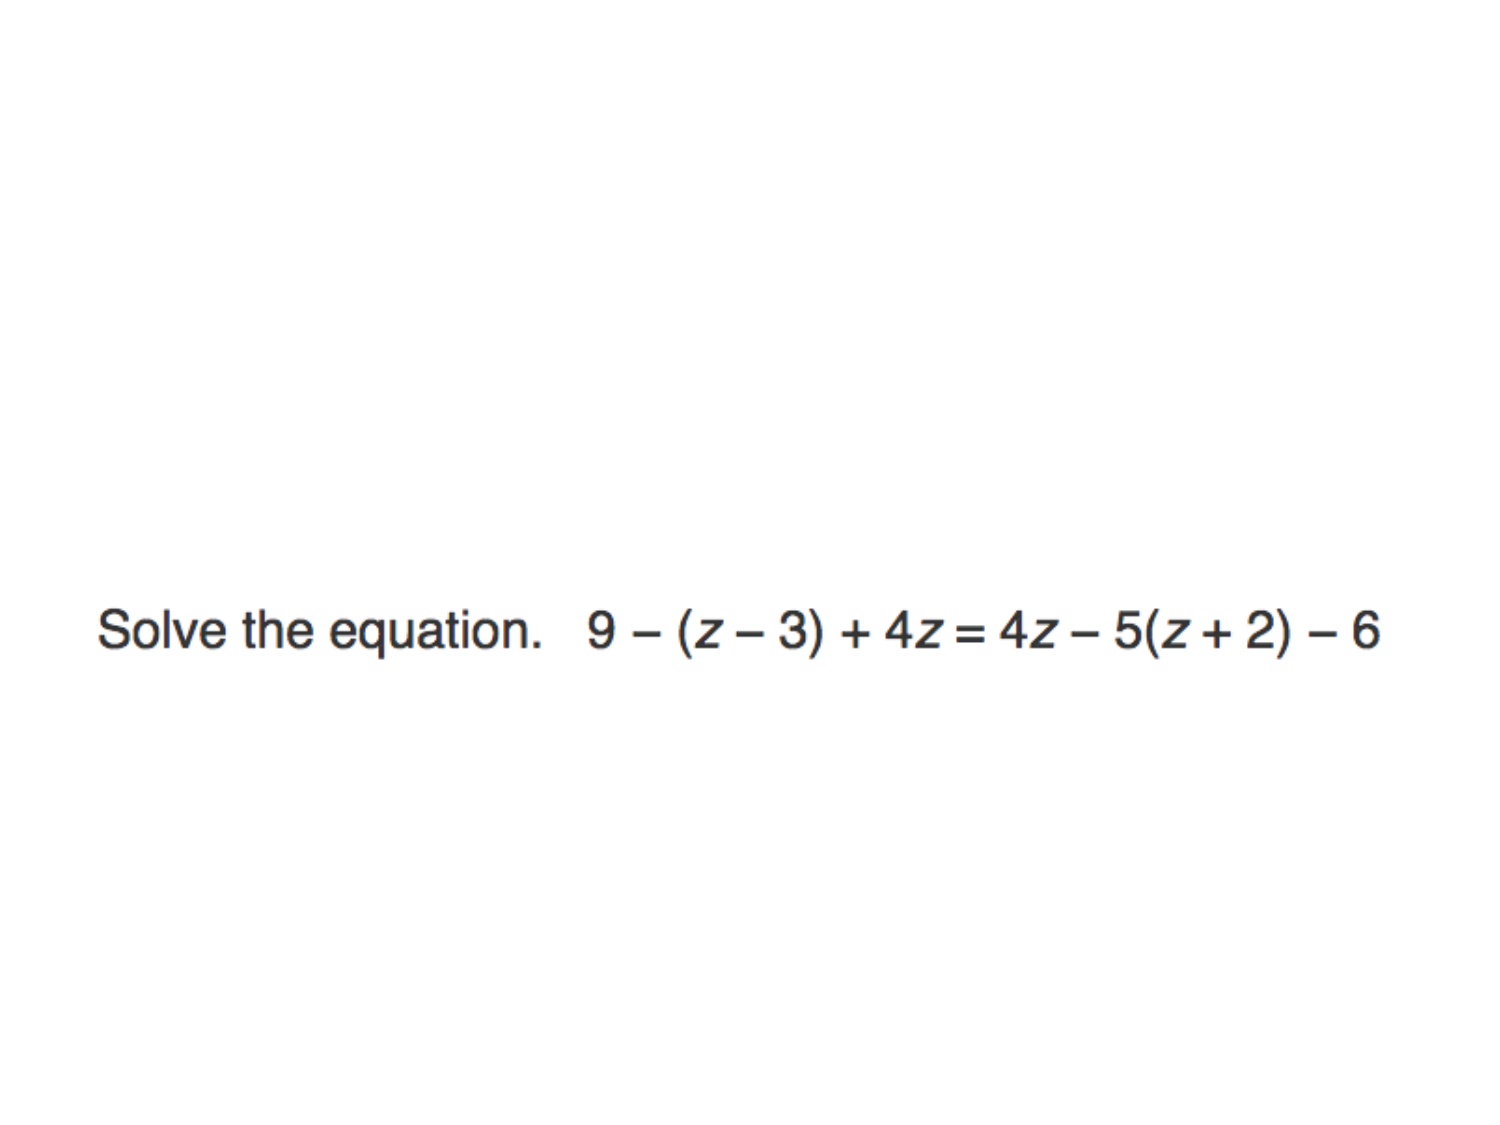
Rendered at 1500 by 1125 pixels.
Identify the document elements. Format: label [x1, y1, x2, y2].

list [74, 262, 1426, 1006]
